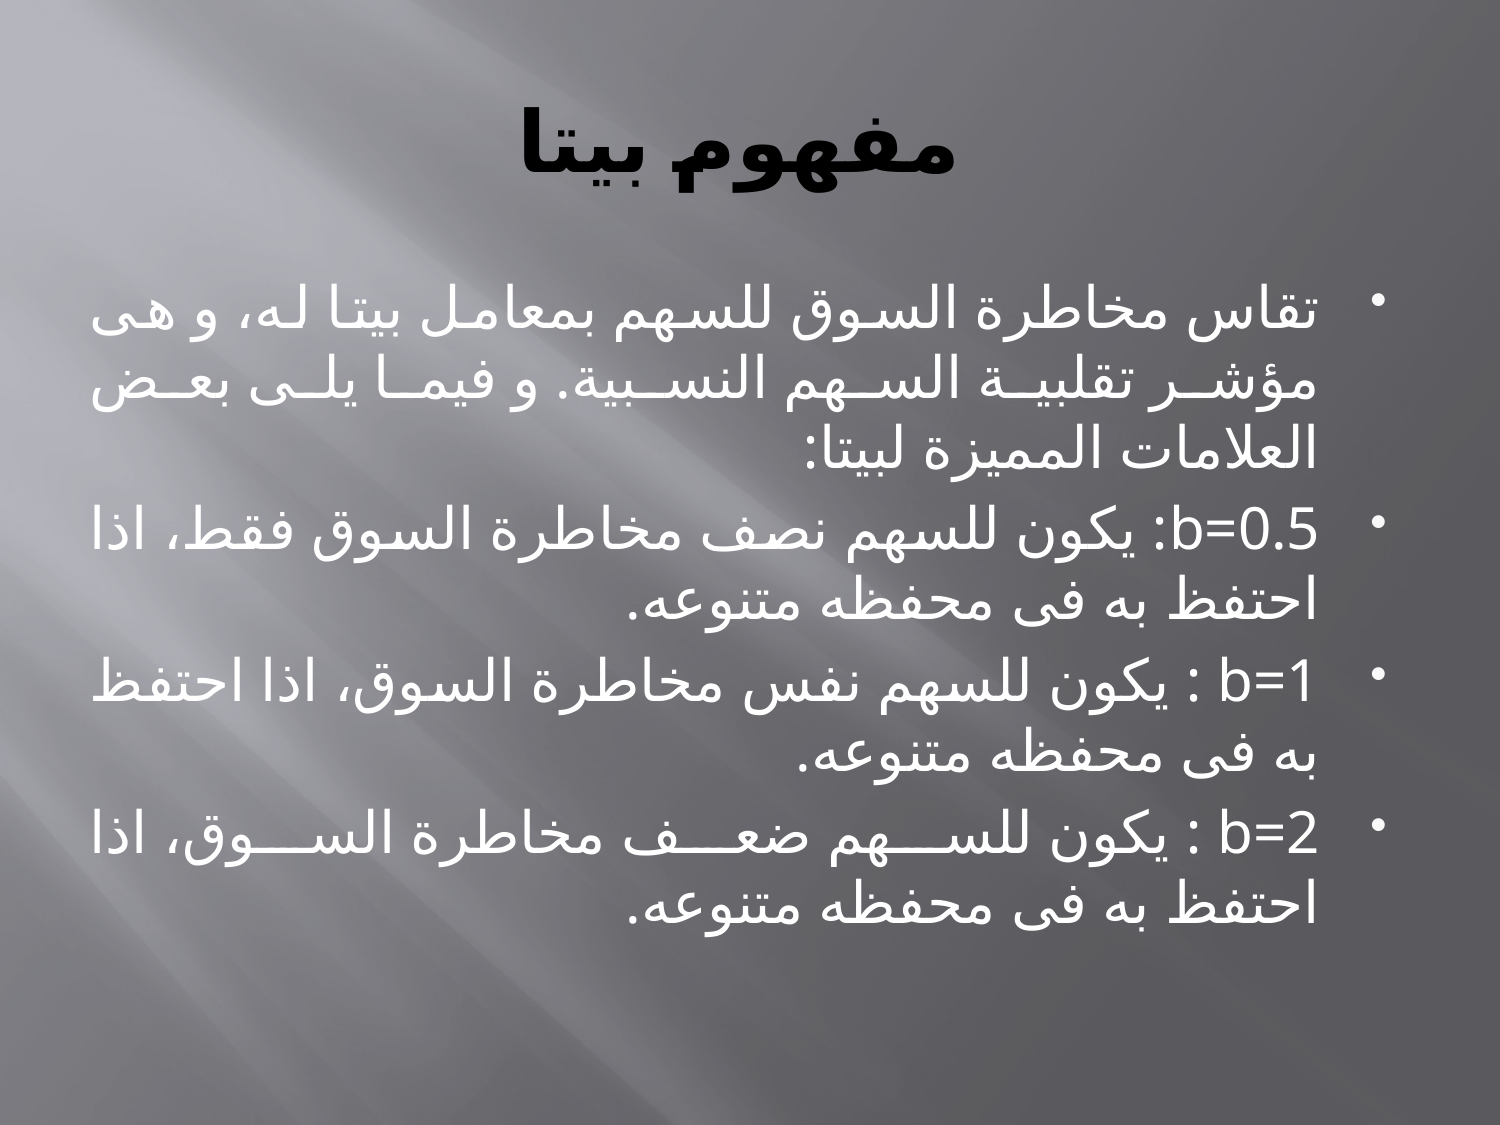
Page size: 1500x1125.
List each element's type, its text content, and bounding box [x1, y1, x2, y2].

title مفهوم بيتا [75, 45, 1425, 233]
list تقاس مخاطرة السوق للسهم بمعامل بيتا له، و هى مؤشر تقلبية السهم النسبية. و فيما يلى بعض العلامات المميزة لبيتا: b=0.5: يكون للسهم نصف مخاطرة السوق فقط، اذا احتفظ به فى محفظه متنوعه. b=1 : يكون للسهم نفس مخاطرة السوق، اذا احتفظ به فى محفظه متنوعه. b=2 : يكون للسهم ضعف مخاطرة السوق، اذا احتفظ به فى محفظه متنوعه. [75, 262, 1425, 1035]
